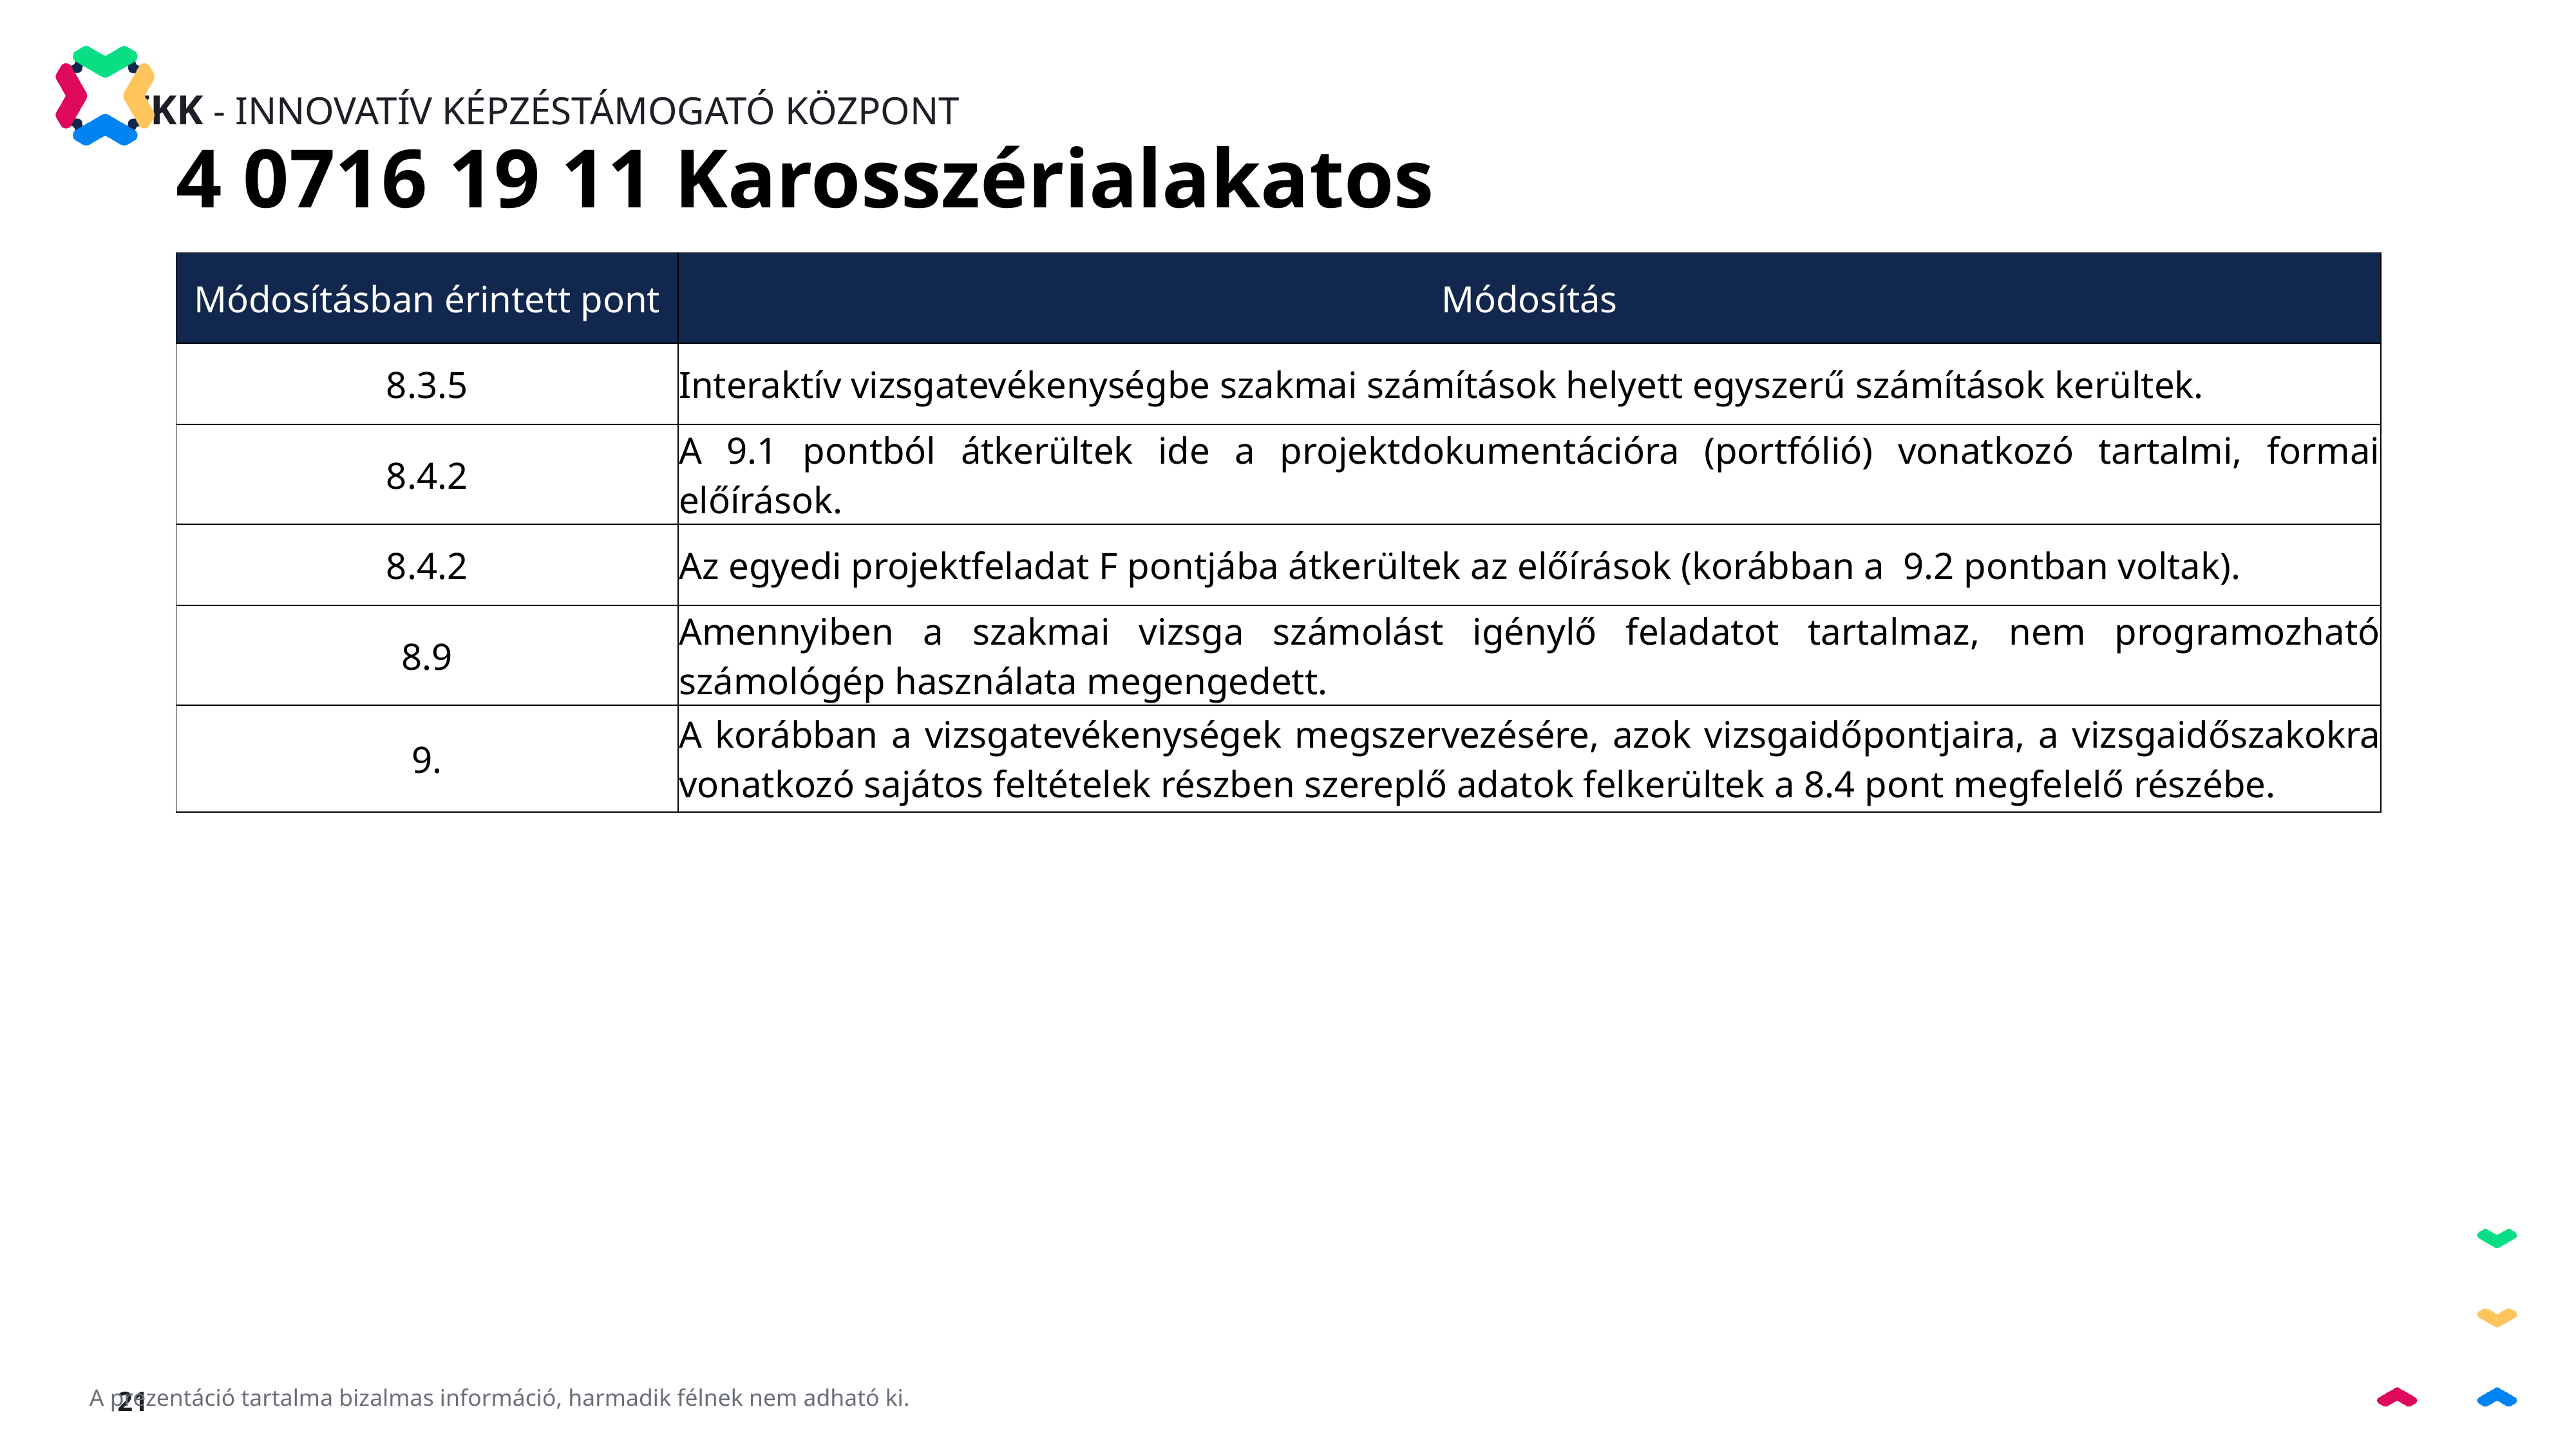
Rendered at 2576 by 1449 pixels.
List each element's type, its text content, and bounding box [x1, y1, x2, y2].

table_cell A korábban a vizsgatevékenységek megszervezésére, azok vizsgaidőpontjaira, a vizsgaidőszakokra vonatkozó sajátos feltételek részben szereplő adatok felkerültek a 8.4 pont megfelelő részébe. [679, 706, 2380, 811]
picture [2377, 1229, 2517, 1406]
picture [55, 46, 155, 146]
table_cell 8.4.2 [176, 525, 677, 605]
table_cell Amennyiben a szakmai vizsga számolást igénylő feladatot tartalmaz, nem programozható számológép használata megengedett. [679, 606, 2380, 705]
table_cell 9. [176, 706, 677, 811]
table_cell Az egyedi projektfeladat F pontjába átkerültek az előírások (korábban a 9.2 pontban voltak). [679, 525, 2380, 605]
table_cell A 9.1 pontból átkerültek ide a projektdokumentációra (portfólió) vonatkozó tartalmi, formai előírások. [679, 425, 2380, 524]
table_cell 8.4.2 [176, 425, 677, 524]
table_cell 8.9 [176, 606, 677, 705]
table_header Módosítás [679, 253, 2380, 343]
table_header Módosításban érintett pont [176, 253, 677, 343]
list 4 0716 19 11 Karosszérialakatos [176, 127, 2336, 211]
table_cell 8.3.5 [176, 344, 677, 424]
table_cell Interaktív vizsgatevékenységbe szakmai számítások helyett egyszerű számítások kerültek. [679, 344, 2380, 424]
